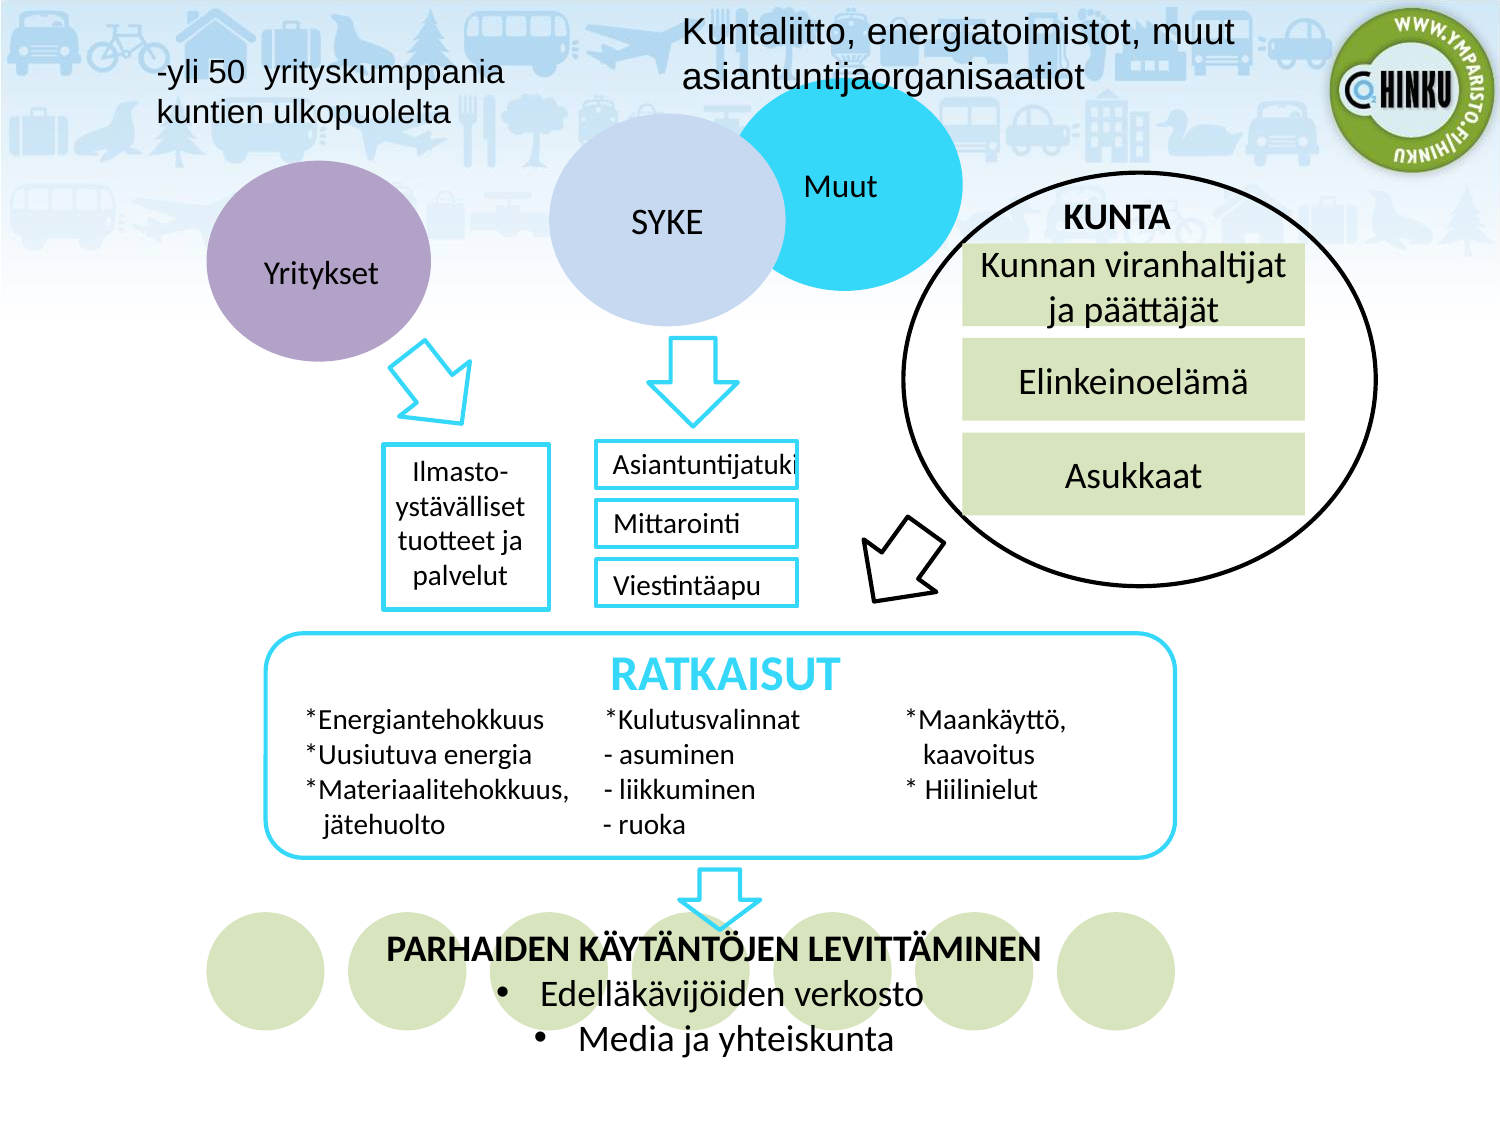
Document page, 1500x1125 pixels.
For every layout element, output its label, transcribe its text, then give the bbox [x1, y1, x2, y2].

text_box Kuntaliitto, energiatoimistot, muut asiantuntijaorganisaatiot [667, 0, 1418, 105]
picture [1376, 0, 1500, 1125]
picture [0, 0, 667, 77]
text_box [0, 77, 1376, 1125]
text_box -yli 50 yrityskumppania kuntien ulkopuolelta [66, 42, 521, 75]
